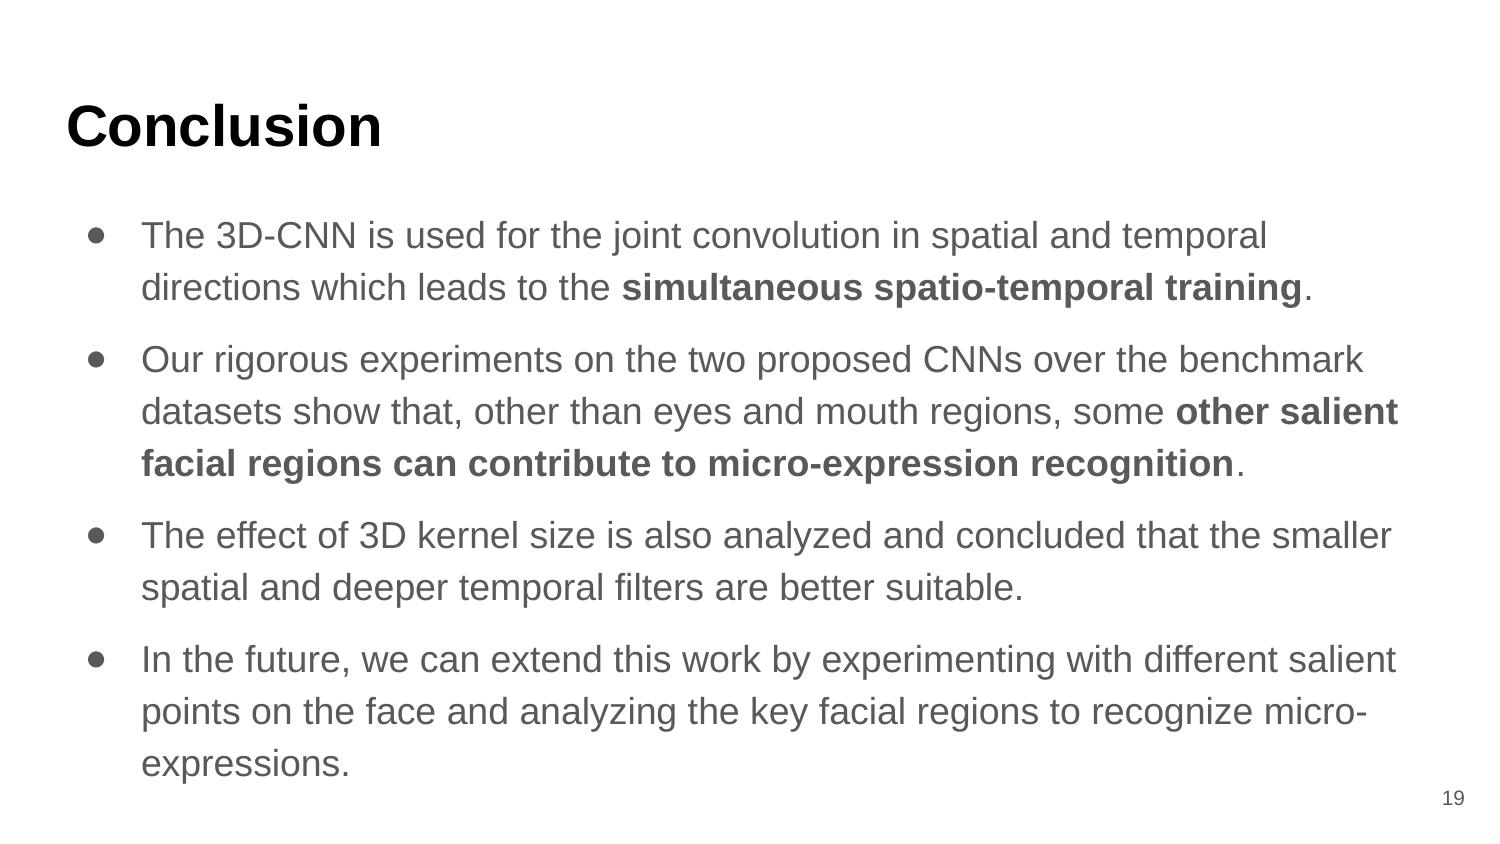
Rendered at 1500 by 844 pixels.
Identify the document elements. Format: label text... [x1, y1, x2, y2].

list The 3D-CNN is used for the joint convolution in spatial and temporal directions which leads to the simultaneous spatio-temporal training. Our rigorous experiments on the two proposed CNNs over the benchmark datasets show that, other than eyes and mouth regions, some other salient facial regions can contribute to micro-expression recognition. The effect of 3D kernel size is also analyzed and concluded that the smaller spatial and deeper temporal filters are better suitable. In the future, we can extend this work by experimenting with different salient points on the face and analyzing the key facial regions to recognize micro-expressions. [51, 189, 1449, 750]
slide_number ‹#› [1389, 764, 1480, 830]
title Conclusion [51, 72, 1449, 167]
